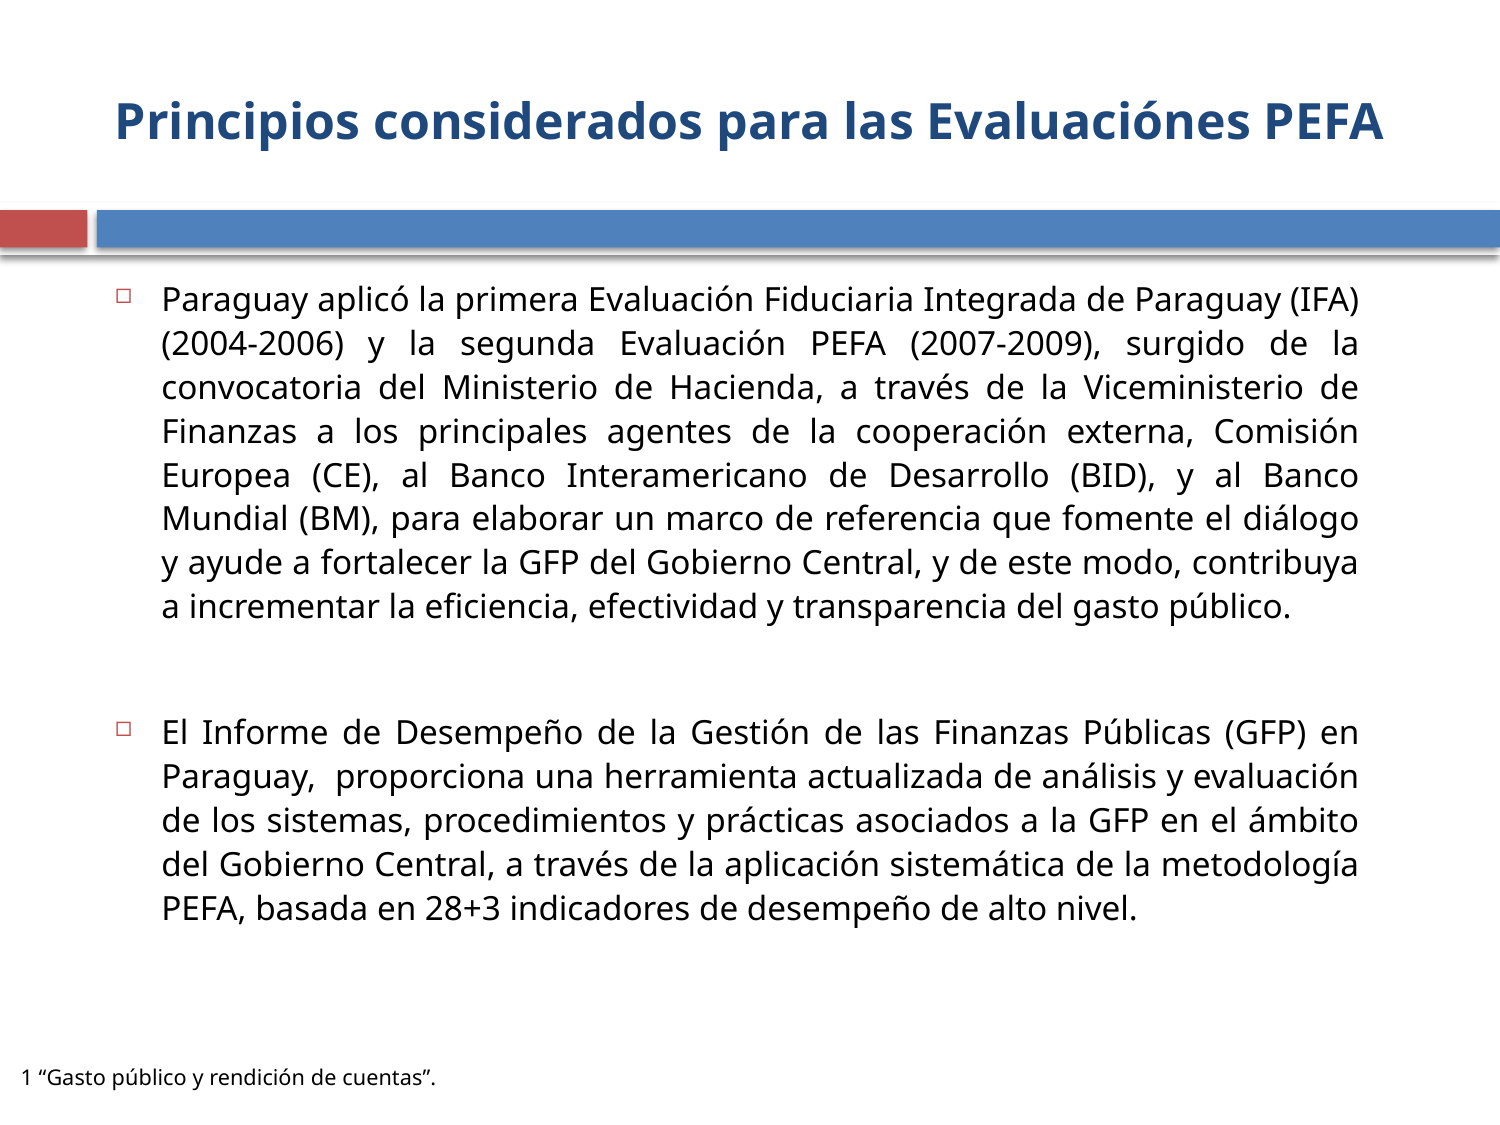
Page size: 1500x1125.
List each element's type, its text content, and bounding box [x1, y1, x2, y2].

list Paraguay aplicó la primera Evaluación Fiduciaria Integrada de Paraguay (IFA) (2004-2006) y la segunda Evaluación PEFA (2007-2009), surgido de la convocatoria del Ministerio de Hacienda, a través de la Viceministerio de Finanzas a los principales agentes de la cooperación externa, Comisión Europea (CE), al Banco Interamericano de Desarrollo (BID), y al Banco Mundial (BM), para elaborar un marco de referencia que fomente el diálogo y ayude a fortalecer la GFP del Gobierno Central, y de este modo, contribuya a incrementar la eficiencia, efectividad y transparencia del gasto público. El Informe de Desempeño de la Gestión de las Finanzas Públicas (GFP) en Paraguay, proporciona una herramienta actualizada de análisis y evaluación de los sistemas, procedimientos y prácticas asociados a la GFP en el ámbito del Gobierno Central, a través de la aplicación sistemática de la metodología PEFA, basada en 28+3 indicadores de desempeño de alto nivel. [100, 267, 1376, 976]
title Principios considerados para las Evaluaciónes PEFA [99, 44, 1425, 188]
text_box 1 “Gasto público y rendición de cuentas”. [5, 1051, 1081, 1112]
